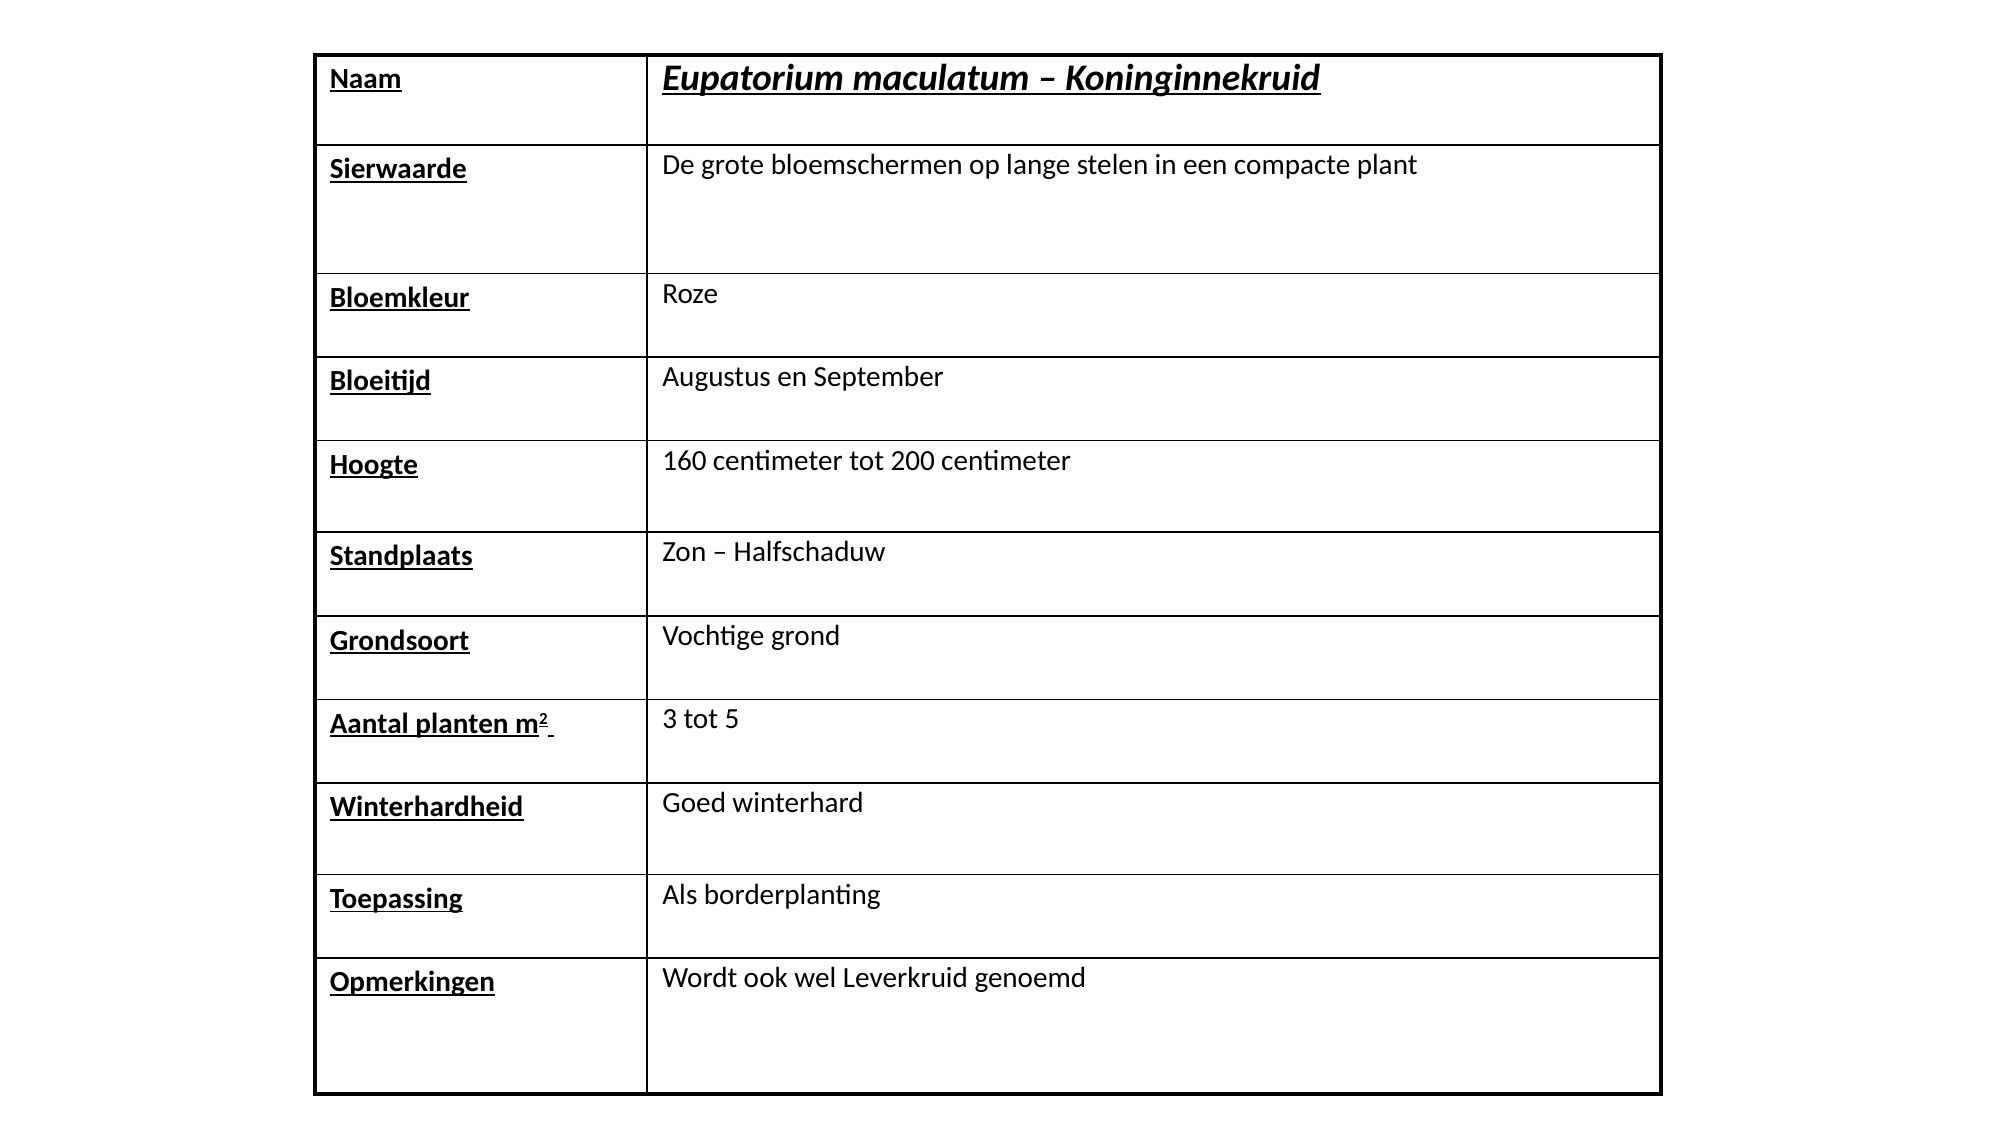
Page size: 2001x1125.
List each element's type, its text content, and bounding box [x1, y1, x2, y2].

table_cell 3 tot 5 [648, 700, 1659, 782]
table_cell Toepassing [317, 875, 646, 957]
table_header Naam [317, 57, 646, 144]
table_cell Standplaats [317, 533, 646, 615]
table_cell Wordt ook wel Leverkruid genoemd [648, 959, 1659, 1092]
table_cell Roze [648, 274, 1659, 356]
table_cell De grote bloemschermen op lange stelen in een compacte plant [648, 146, 1659, 273]
table_cell Sierwaarde [317, 146, 646, 273]
table_cell Opmerkingen [317, 959, 646, 1092]
table_cell Grondsoort [317, 617, 646, 699]
table_cell Zon – Halfschaduw [648, 533, 1659, 615]
table_cell Augustus en September [648, 358, 1659, 440]
table_cell Als borderplanting [648, 875, 1659, 957]
table_cell Goed winterhard [648, 784, 1659, 874]
table_cell Winterhardheid [317, 784, 646, 874]
table_cell Bloemkleur [317, 274, 646, 356]
table_header Eupatorium maculatum – Koninginnekruid [648, 57, 1659, 144]
table_cell Vochtige grond [648, 617, 1659, 699]
table_cell Aantal planten m2 [317, 700, 646, 782]
table_cell Hoogte [317, 441, 646, 531]
table_cell Bloeitijd [317, 358, 646, 440]
table_cell 160 centimeter tot 200 centimeter [648, 441, 1659, 531]
